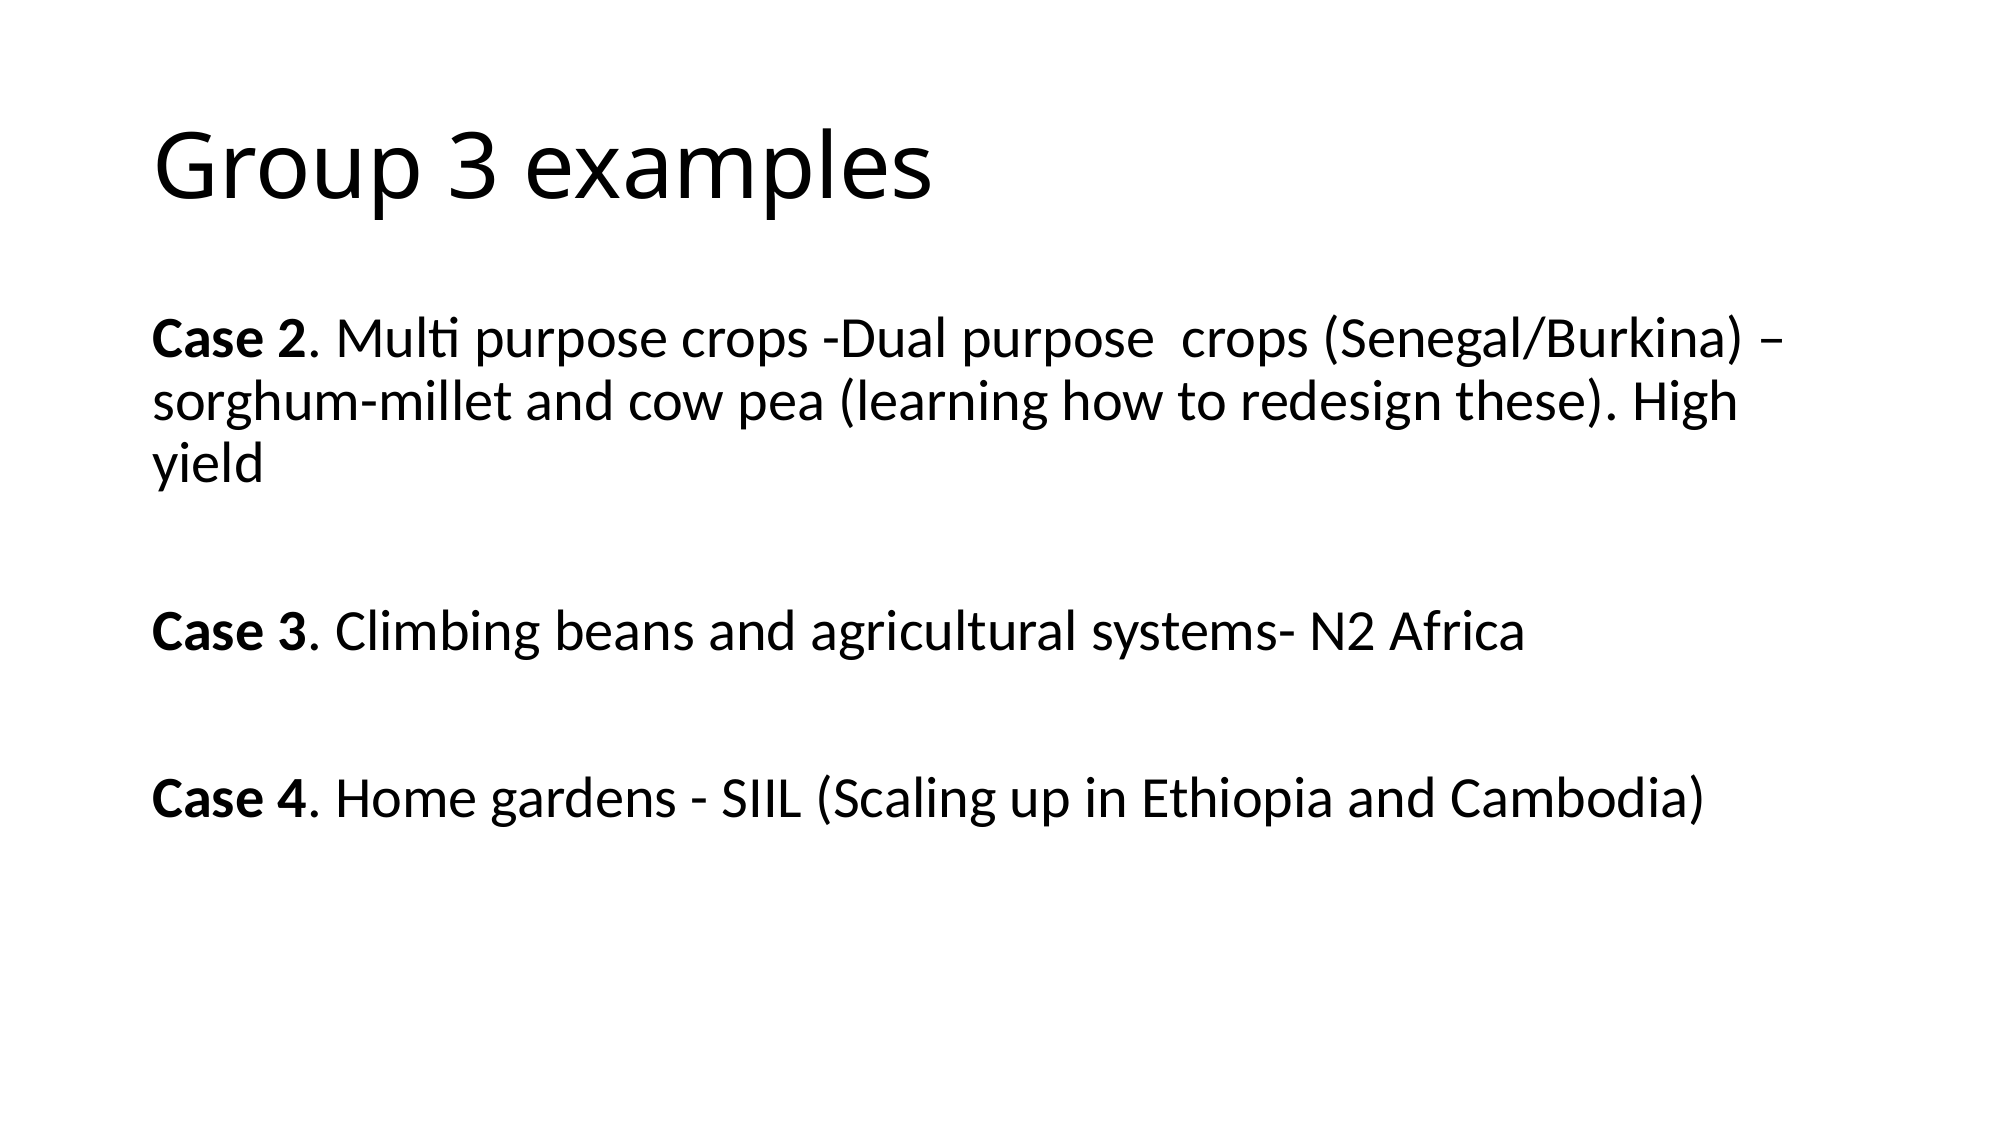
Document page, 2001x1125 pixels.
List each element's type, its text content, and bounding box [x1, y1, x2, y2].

title Group 3 examples [137, 59, 1863, 278]
list Case 2. Multi purpose crops -Dual purpose crops (Senegal/Burkina) – sorghum-millet and cow pea (learning how to redesign these). High yield Case 3. Climbing beans and agricultural systems- N2 Africa Case 4. Home gardens - SIIL (Scaling up in Ethiopia and Cambodia) [137, 299, 1863, 1014]
